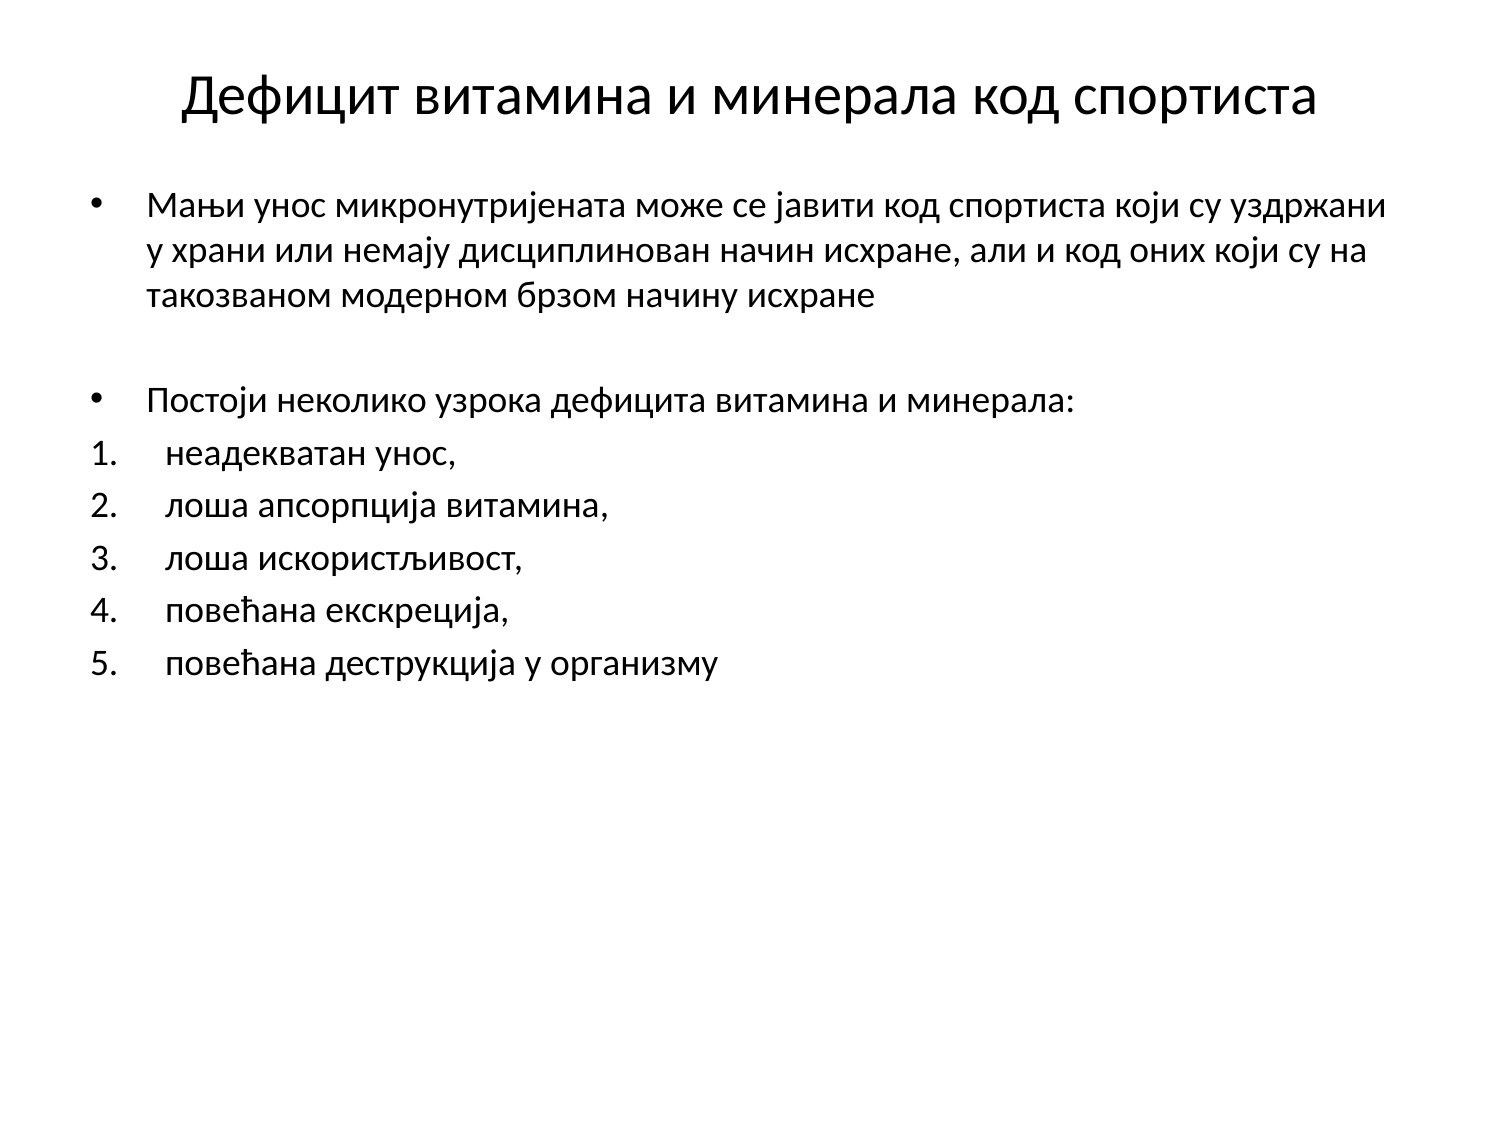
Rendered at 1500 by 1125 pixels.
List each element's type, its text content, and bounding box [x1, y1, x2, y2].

title Дефицит витамина и минерала код спортиста [75, 45, 1425, 138]
list Мањи унос микронутријената може се јавити код спортиста који су уздржани у храни или немају дисциплинован начин исхране, али и код оних који су на такозваном модерном брзом начину исхране Постоји неколико узрока дефицита витамина и минерала: неадекватан унос, лоша апсорпција витамина, лоша искористљивост, повећана екскреција, повећана деструкција у организму [75, 172, 1425, 916]
